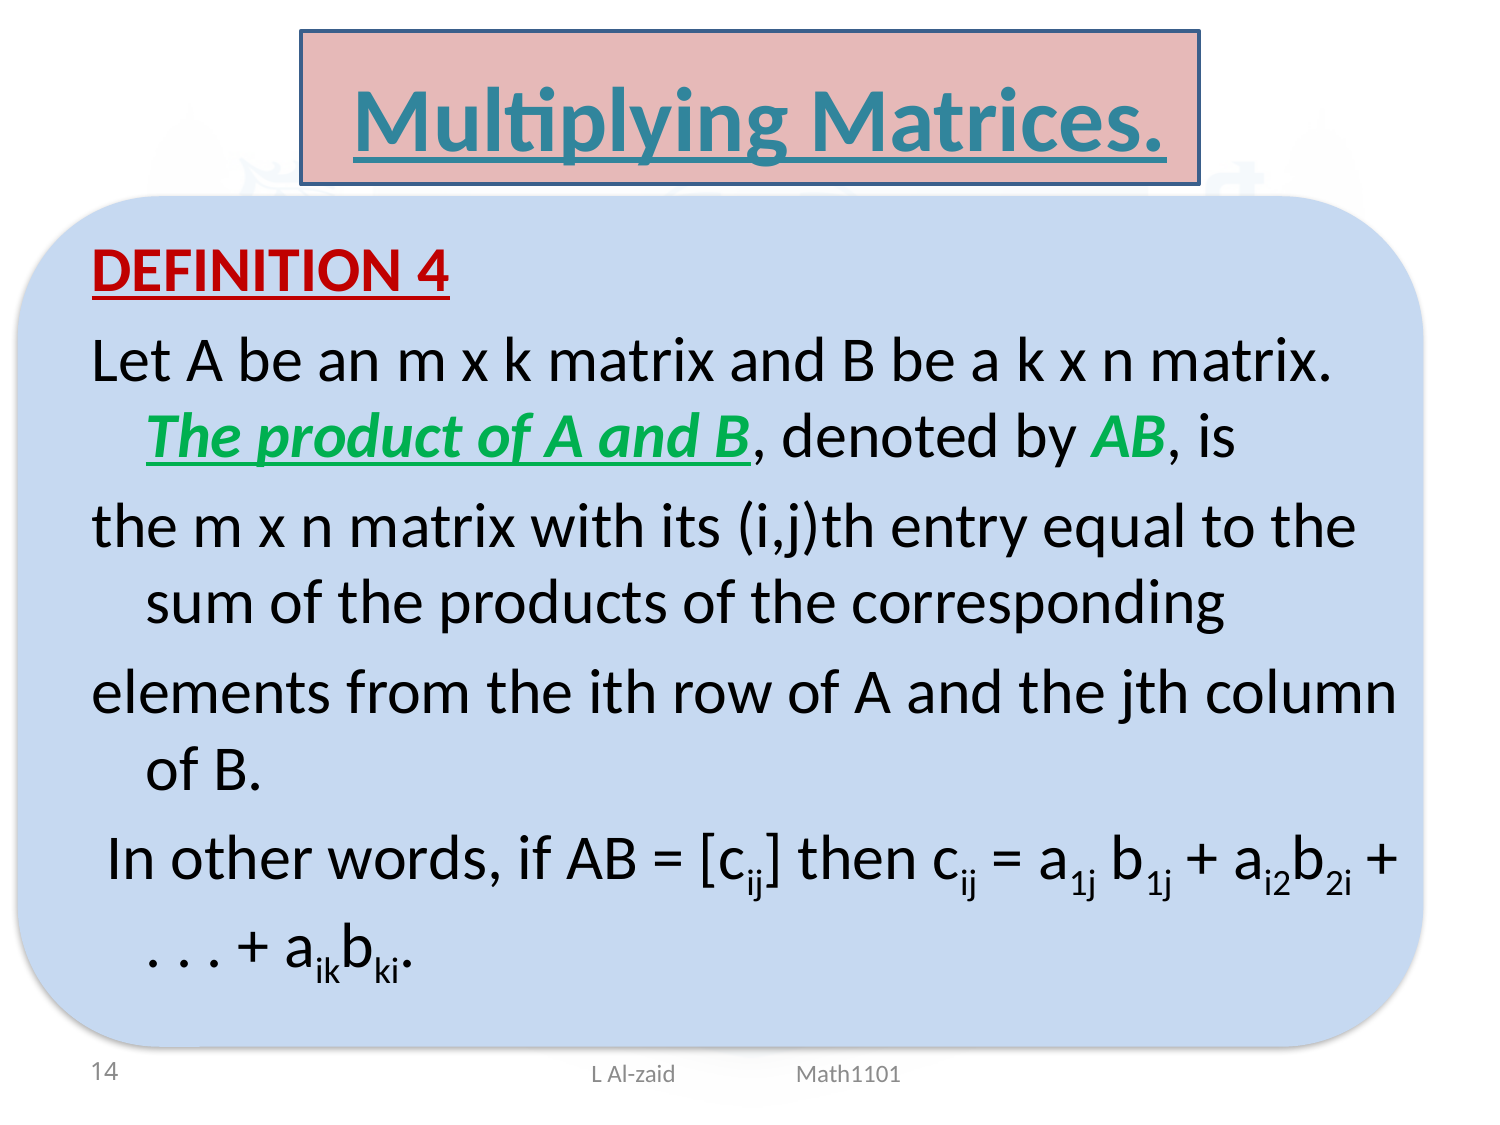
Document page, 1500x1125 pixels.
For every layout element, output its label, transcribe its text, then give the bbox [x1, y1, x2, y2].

footer L Al-zaid Math1101 [512, 1042, 988, 1103]
text_box [17, 223, 1383, 1047]
slide_number 14 [75, 1042, 425, 1103]
title Multiplying Matrices. [85, 20, 1436, 209]
list DEFINITION 4 Let A be an m x k matrix and B be a k x n matrix. The product of A and B, denoted by AB, is the m x n matrix with its (i,j)th entry equal to the sum of the products of the corresponding elements from the ith row of A and the jth column of B. In other words, if AB = [cij] then cij = a1j b1j + ai2b2i + . . . + aikbki. [76, 219, 1425, 1005]
text_box [82, 209, 1359, 219]
